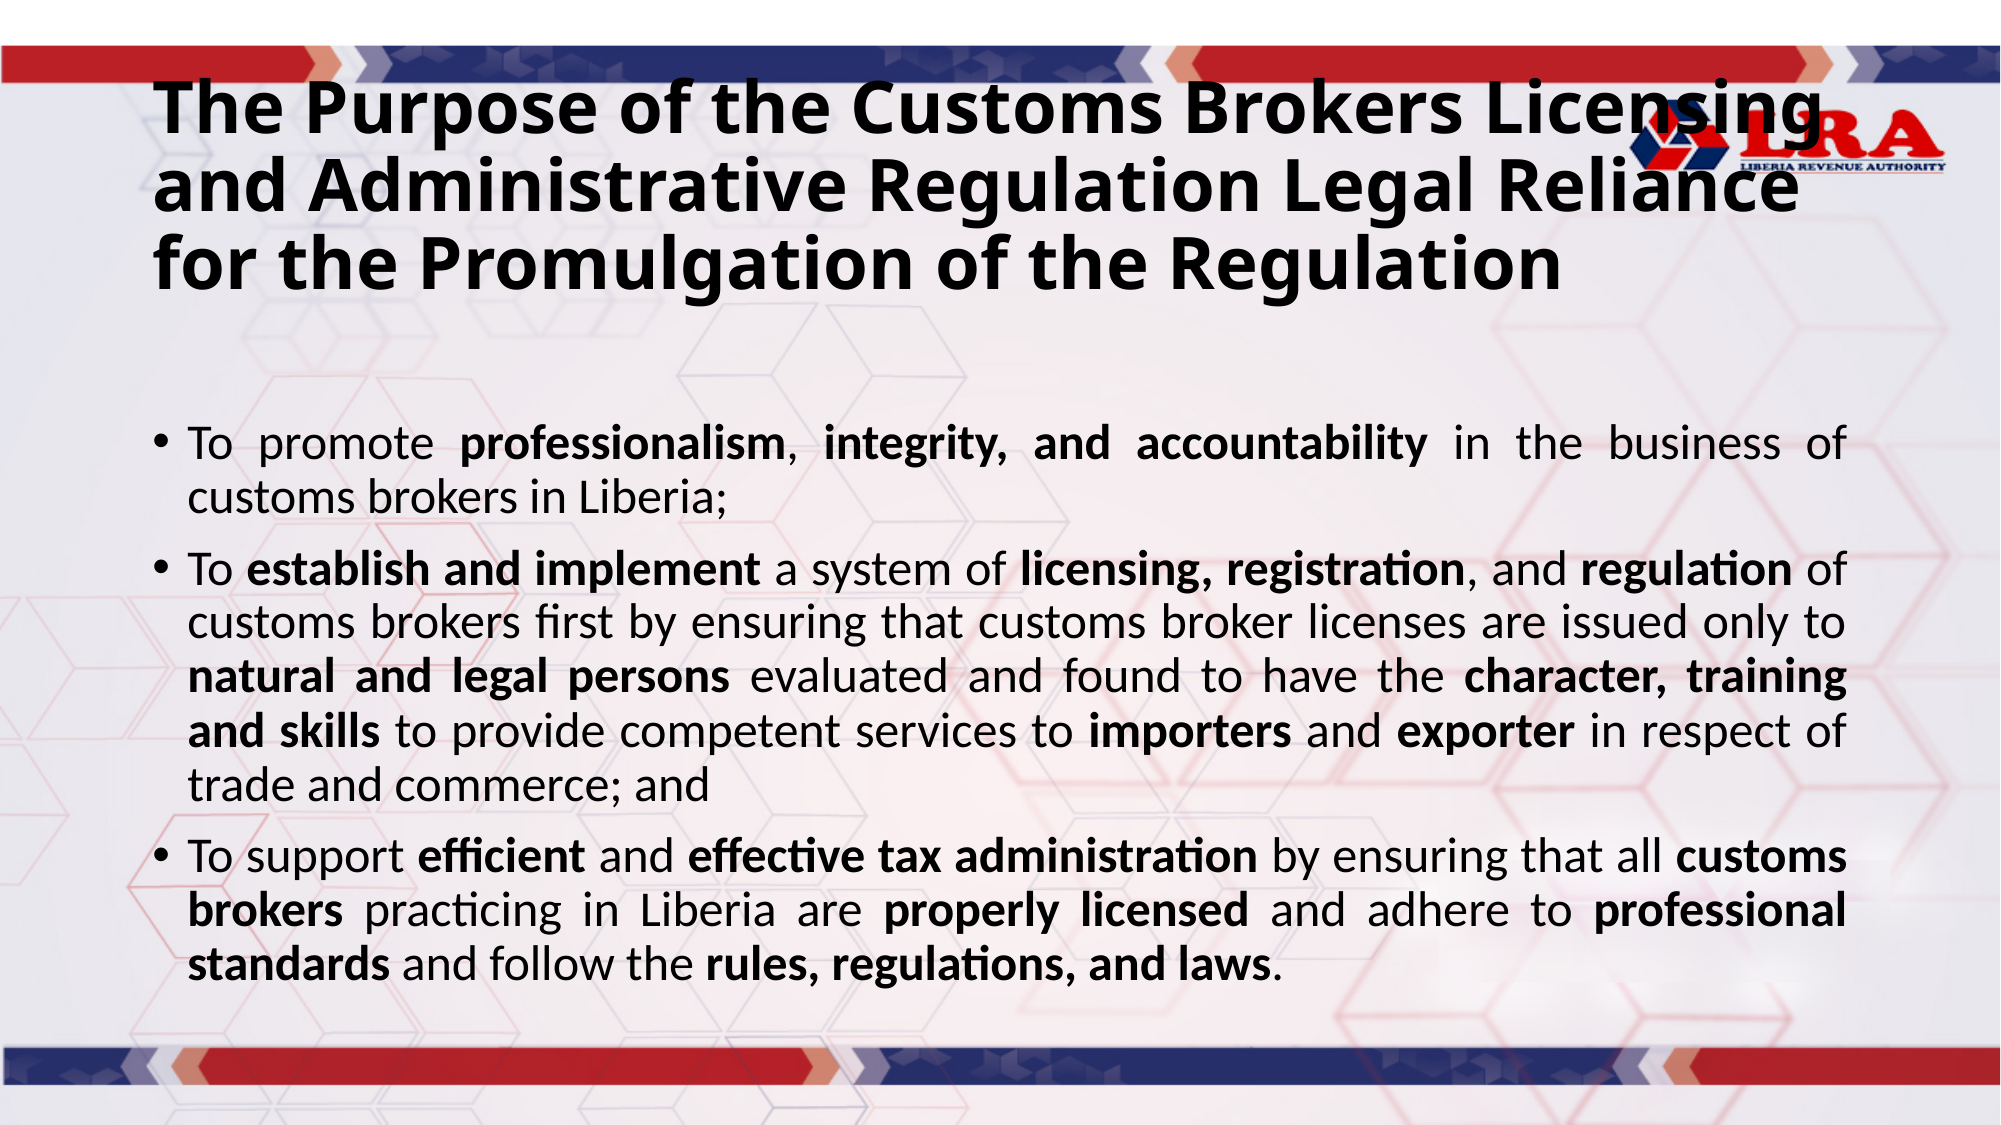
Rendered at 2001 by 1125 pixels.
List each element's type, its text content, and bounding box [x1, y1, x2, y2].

list To promote professionalism, integrity, and accountability in the business of customs brokers in Liberia; To establish and implement a system of licensing, registration, and regulation of customs brokers first by ensuring that customs broker licenses are issued only to natural and legal persons evaluated and found to have the character, training and skills to provide competent services to importers and exporter in respect of trade and commerce; and To support efficient and effective tax administration by ensuring that all customs brokers practicing in Liberia are properly licensed and adhere to professional standards and follow the rules, regulations, and laws. [137, 330, 1863, 1014]
picture [0, 0, 2001, 1125]
title The Purpose of the Customs Brokers Licensing and Administrative Regulation Legal Reliance for the Promulgation of the Regulation [137, 59, 1863, 317]
